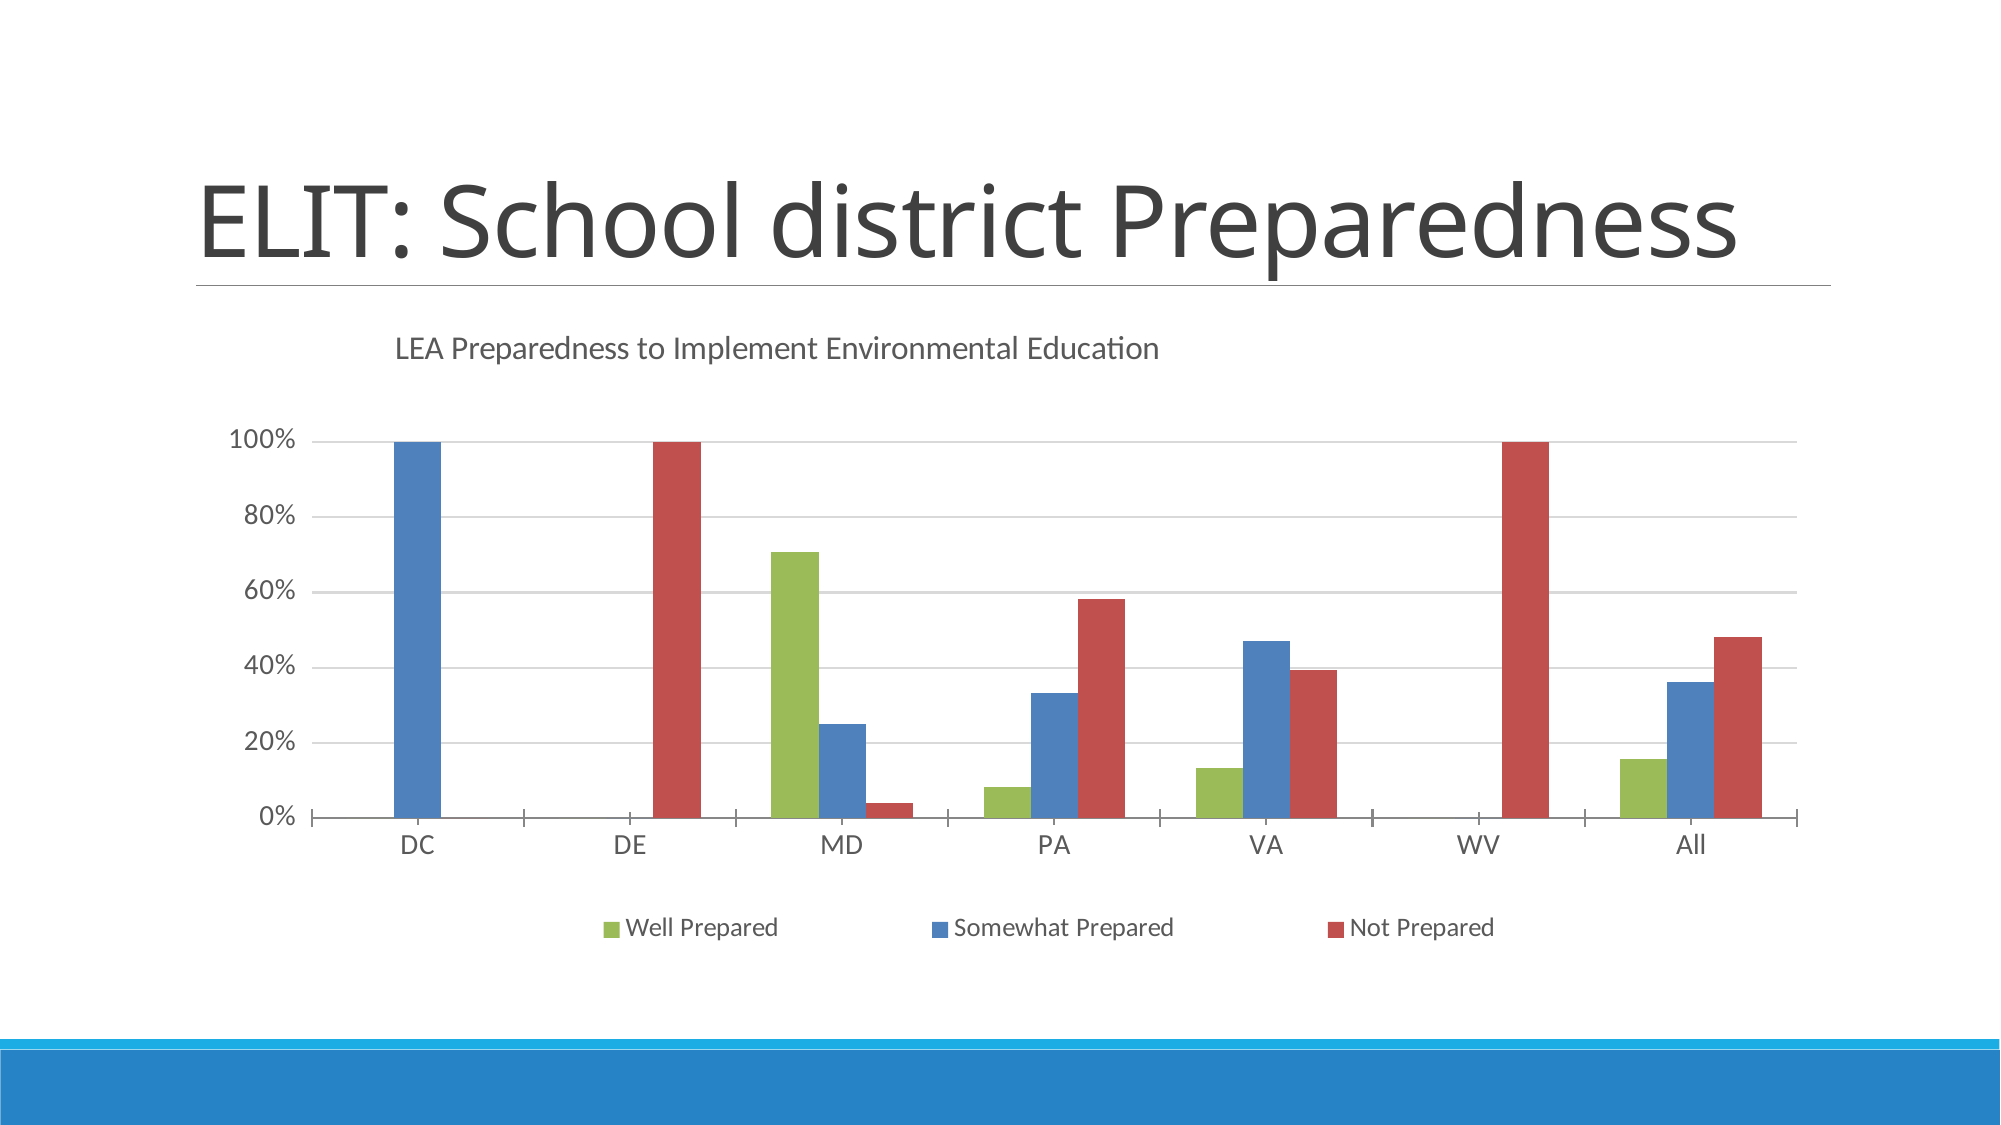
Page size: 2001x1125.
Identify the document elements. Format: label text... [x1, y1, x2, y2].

title ELIT: School district Preparedness [180, 47, 1830, 285]
chart [179, 302, 1831, 964]
